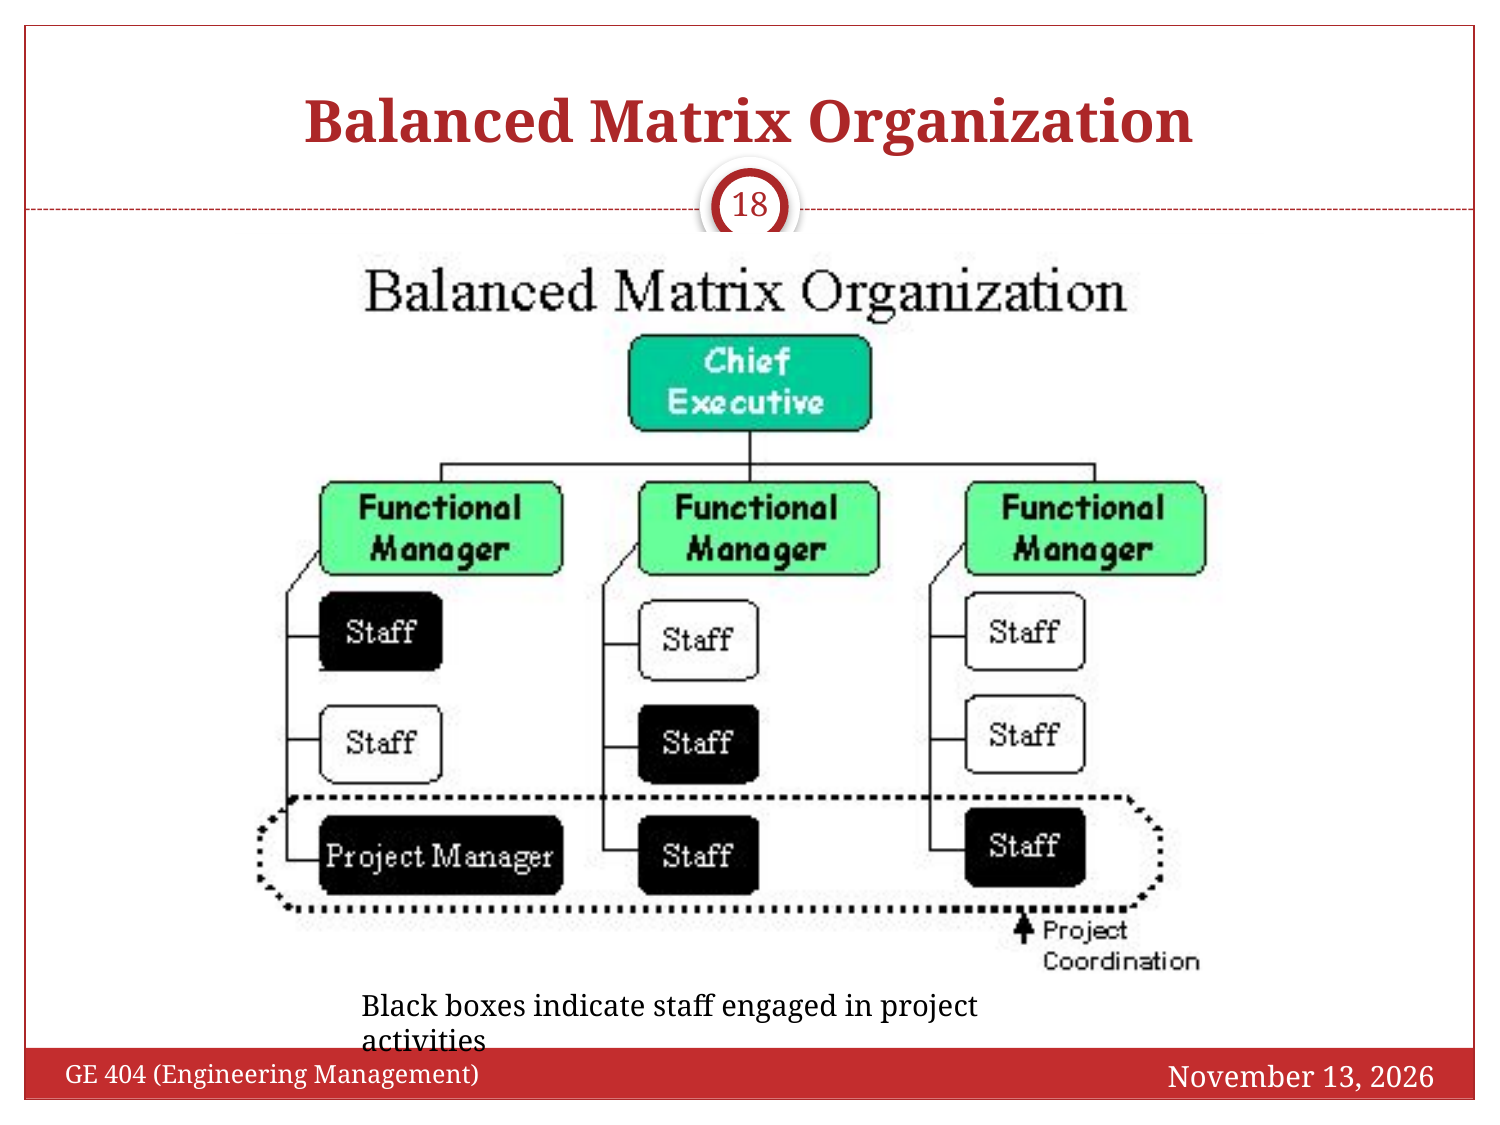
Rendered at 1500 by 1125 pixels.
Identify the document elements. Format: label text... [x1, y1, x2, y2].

text_box Black boxes indicate staff engaged in project activities [346, 1014, 1085, 1065]
picture [235, 232, 1264, 1004]
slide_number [950, 1050, 1450, 1111]
footer GE 404 (Engineering Management) [50, 1051, 638, 1112]
title Balanced Matrix Organization [49, 37, 1450, 162]
slide_number 18 [712, 169, 788, 229]
